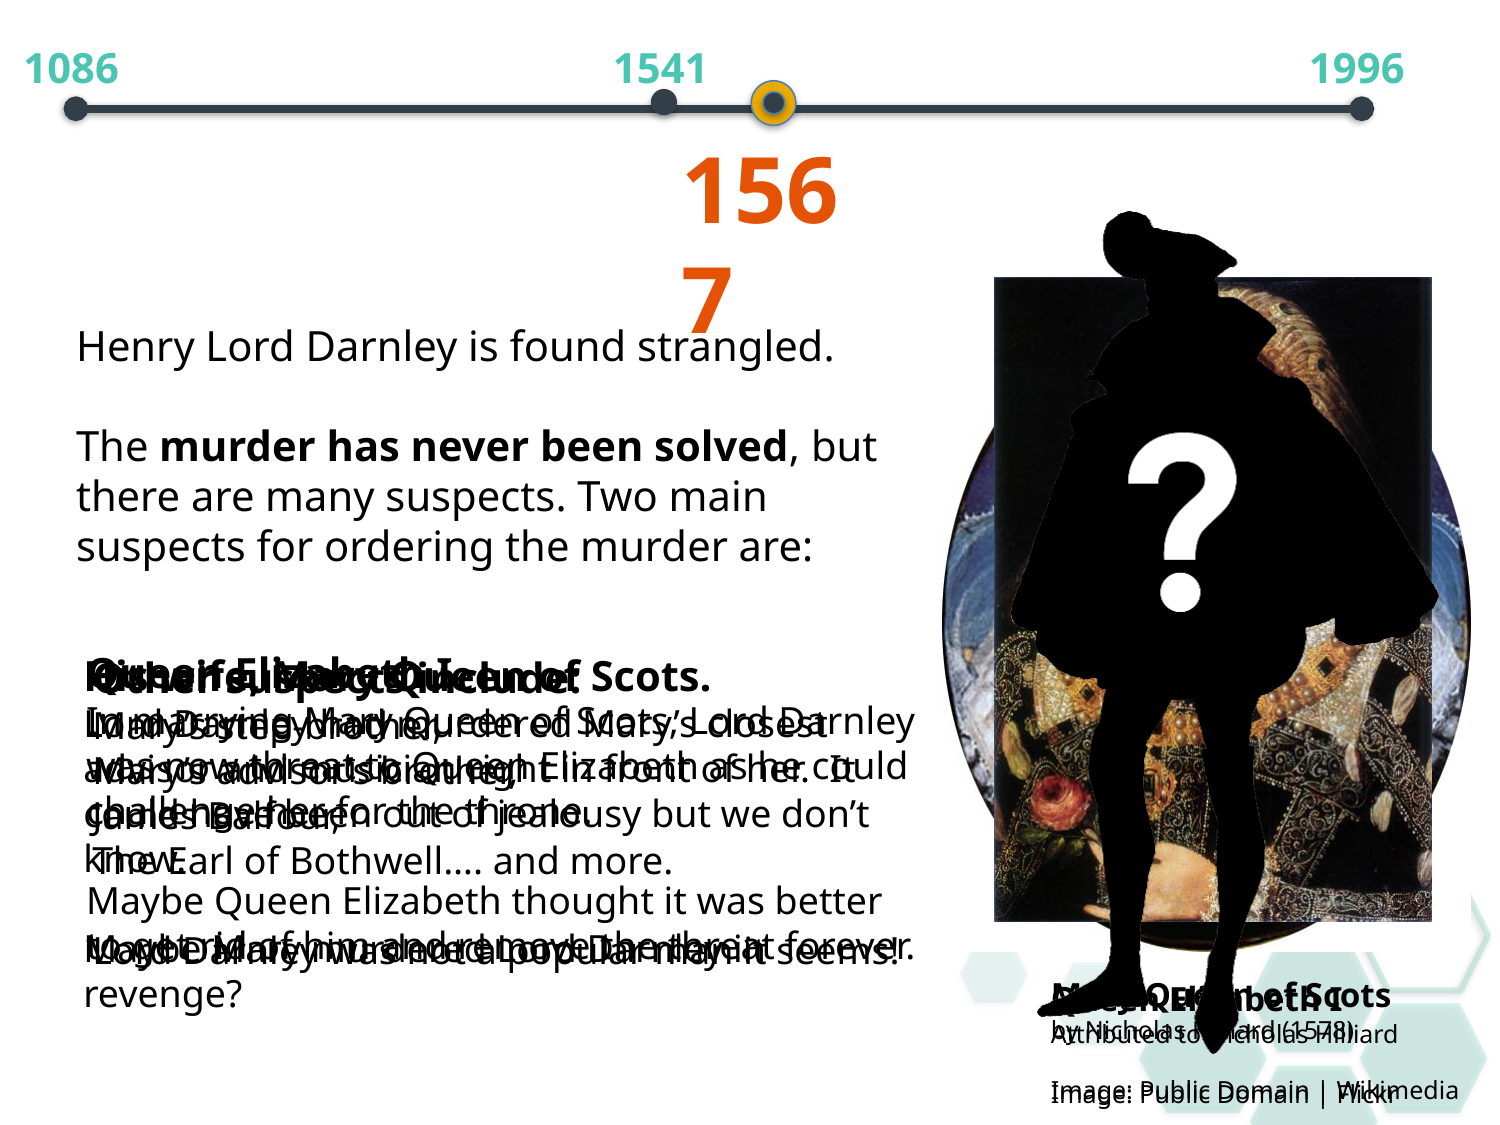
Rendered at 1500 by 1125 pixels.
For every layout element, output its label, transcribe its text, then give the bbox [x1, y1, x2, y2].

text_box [750, 80, 797, 126]
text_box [23, 41, 610, 109]
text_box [71, 277, 1500, 1118]
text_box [77, 208, 1441, 1057]
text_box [612, 41, 720, 115]
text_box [722, 41, 1416, 109]
text_box 1567 [681, 131, 888, 207]
